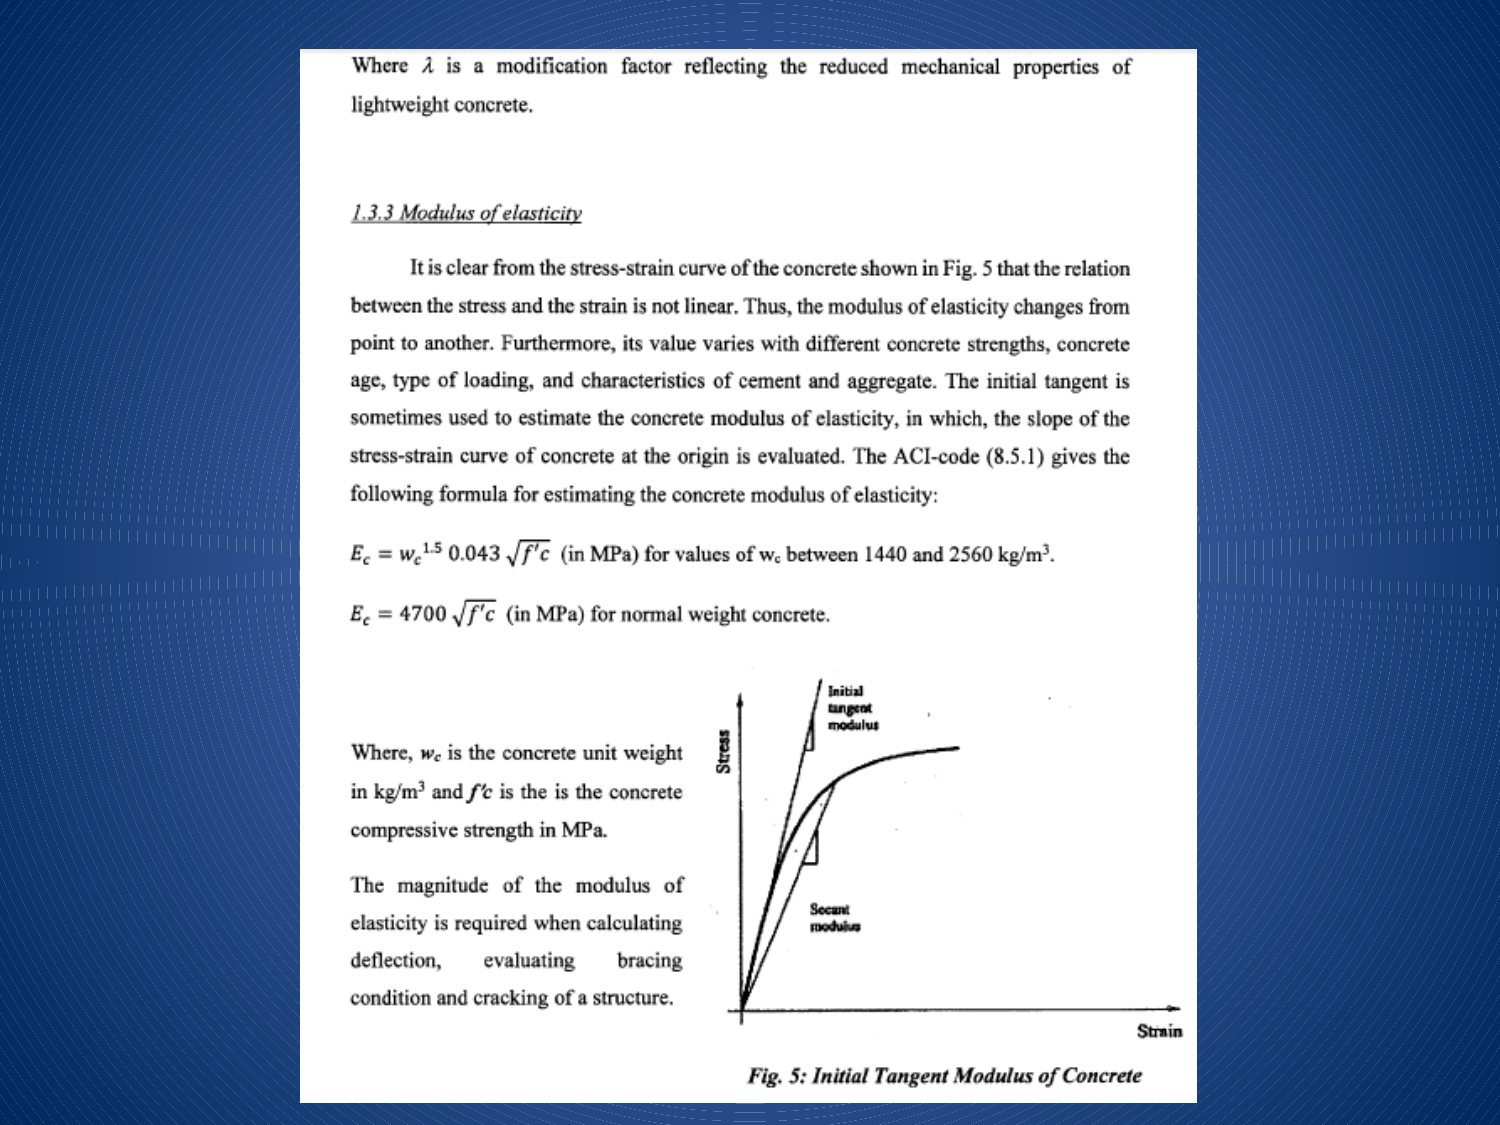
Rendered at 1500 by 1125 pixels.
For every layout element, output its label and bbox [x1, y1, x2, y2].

picture [299, 49, 1197, 1103]
